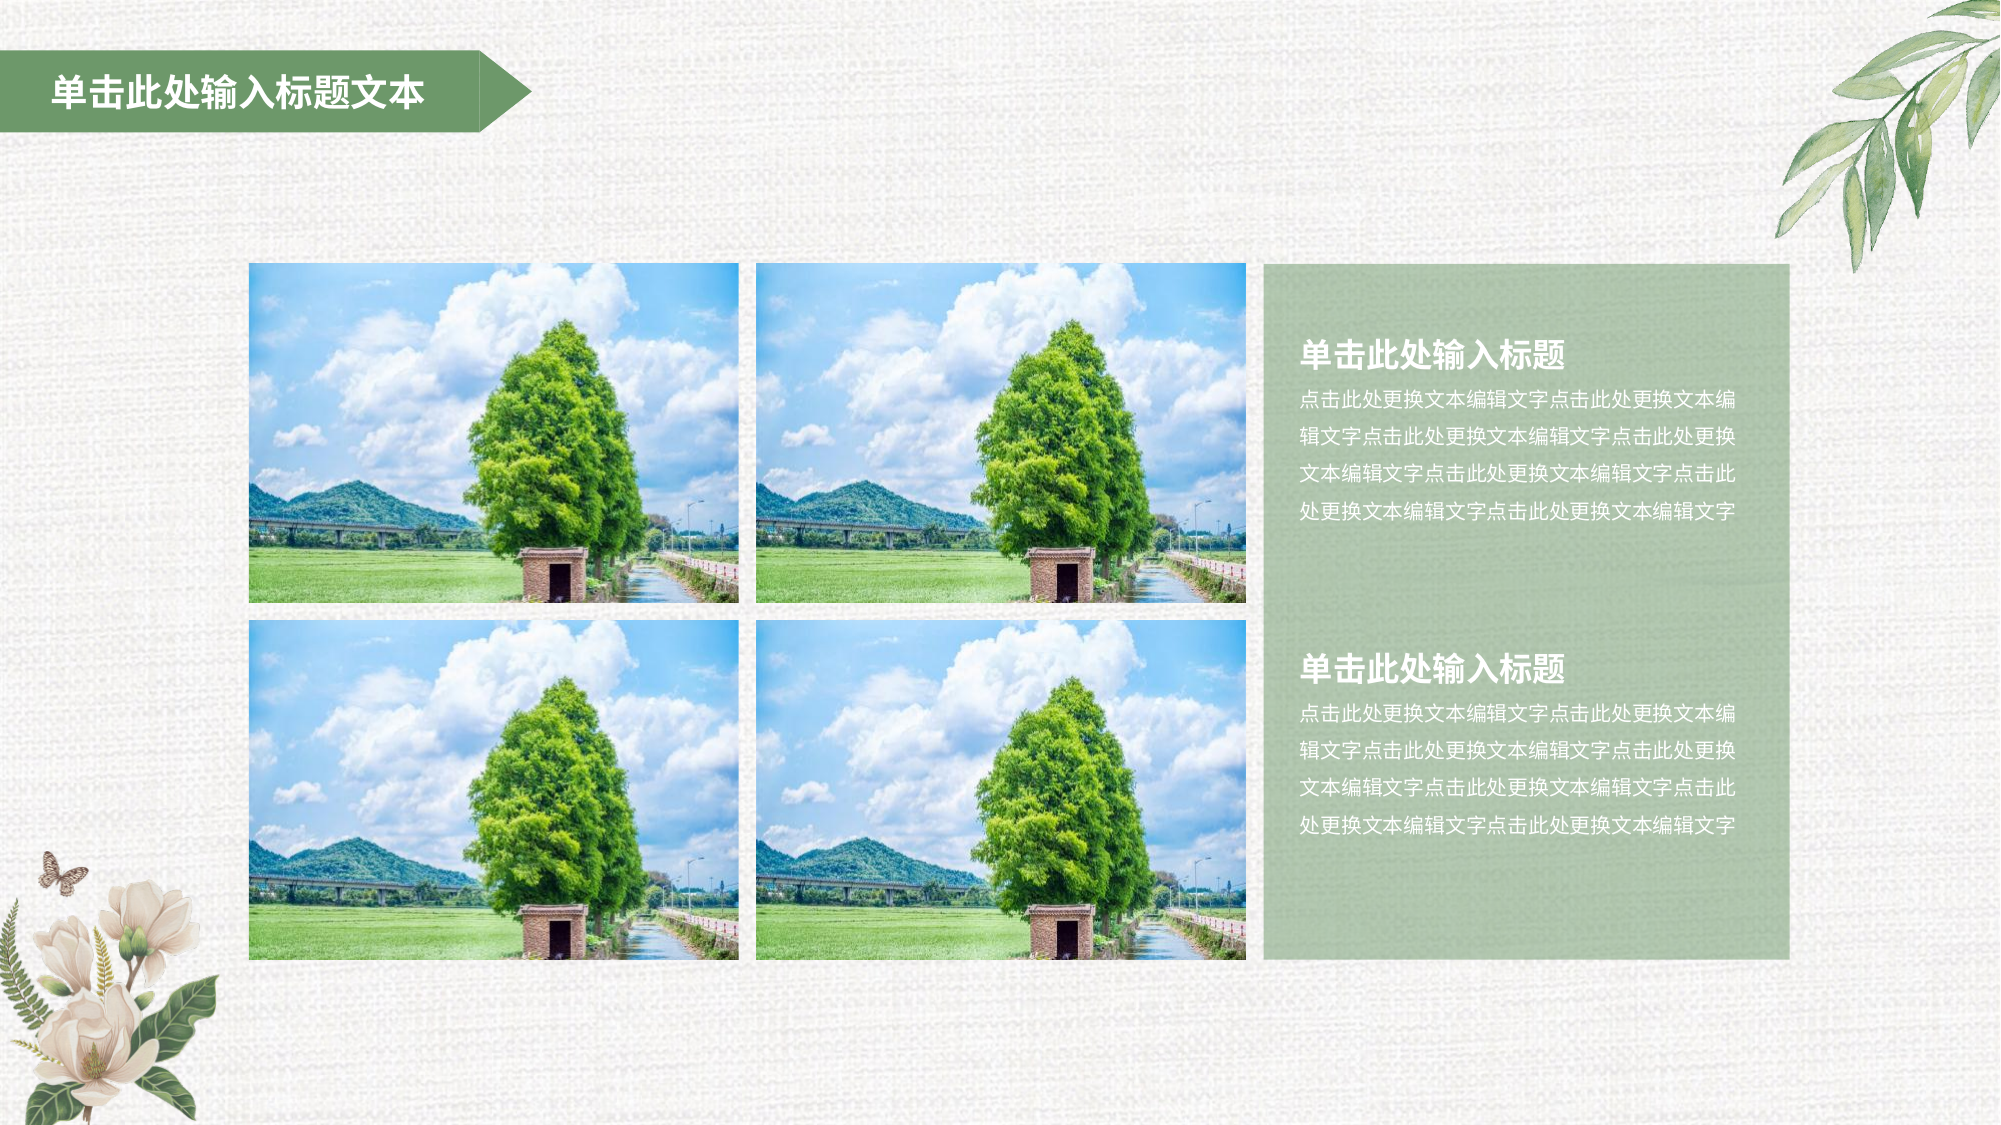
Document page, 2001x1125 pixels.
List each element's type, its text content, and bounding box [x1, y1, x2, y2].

text_box [248, 263, 740, 604]
text_box [248, 619, 740, 961]
text_box 单击此处输入标题 点击此处更换文本编辑文字点击此处更换文本编辑文字点击此处更换文本编辑文字点击此处更换文本编辑文字点击此处更换文本编辑文字点击此处更换文本编辑文字点击此处更换文本编辑文字 [1285, 620, 1768, 845]
text_box [755, 619, 1247, 961]
text_box [755, 263, 1247, 604]
picture [0, 0, 2001, 1125]
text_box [0, 50, 532, 133]
text_box 单击此处输入标题 点击此处更换文本编辑文字点击此处更换文本编辑文字点击此处更换文本编辑文字点击此处更换文本编辑文字点击此处更换文本编辑文字点击此处更换文本编辑文字点击此处更换文本编辑文字 [1285, 306, 1768, 531]
text_box [1263, 263, 1790, 960]
